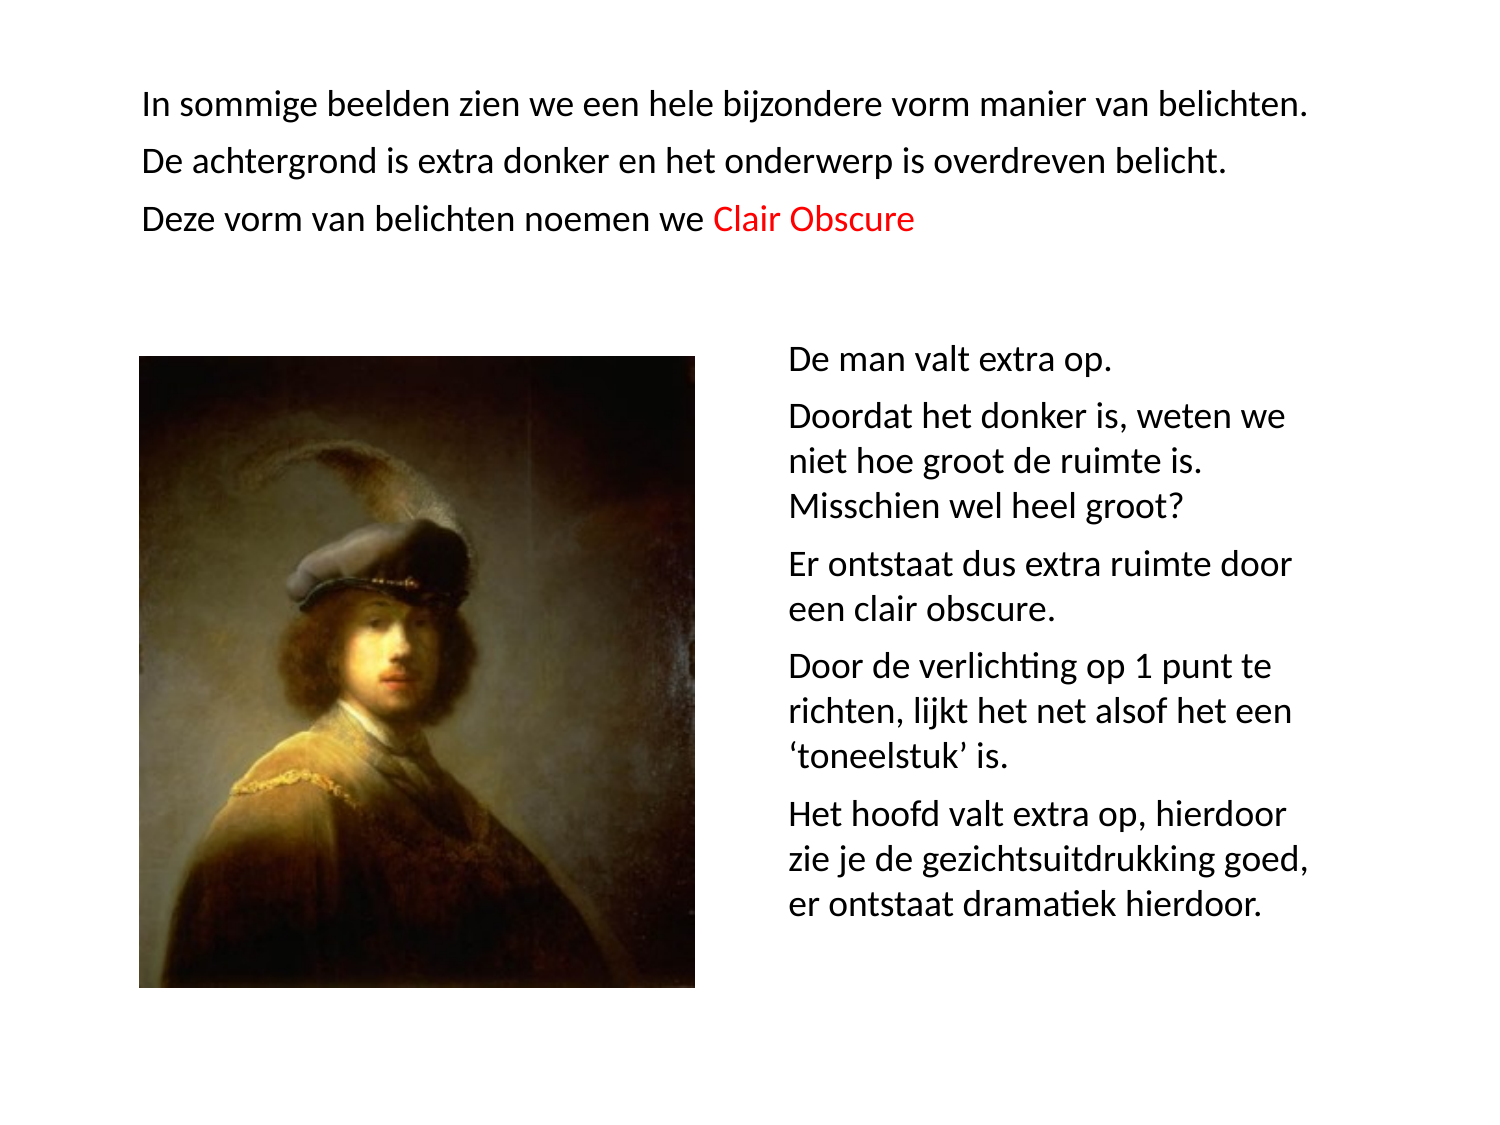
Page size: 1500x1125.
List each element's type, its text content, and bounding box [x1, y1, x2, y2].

text_box De man valt extra op. Doordat het donker is, weten we niet hoe groot de ruimte is. Misschien wel heel groot? Er ontstaat dus extra ruimte door een clair obscure. Door de verlichting op 1 punt te richten, lijkt het net alsof het een ‘toneelstuk’ is. Het hoofd valt extra op, hierdoor zie je de gezichtsuitdrukking goed, er ontstaat dramatiek hierdoor. [773, 326, 1329, 932]
picture [138, 356, 695, 988]
text_box In sommige beelden zien we een hele bijzondere vorm manier van belichten. De achtergrond is extra donker en het onderwerp is overdreven belicht. Deze vorm van belichten noemen we Clair Obscure [126, 71, 1492, 247]
